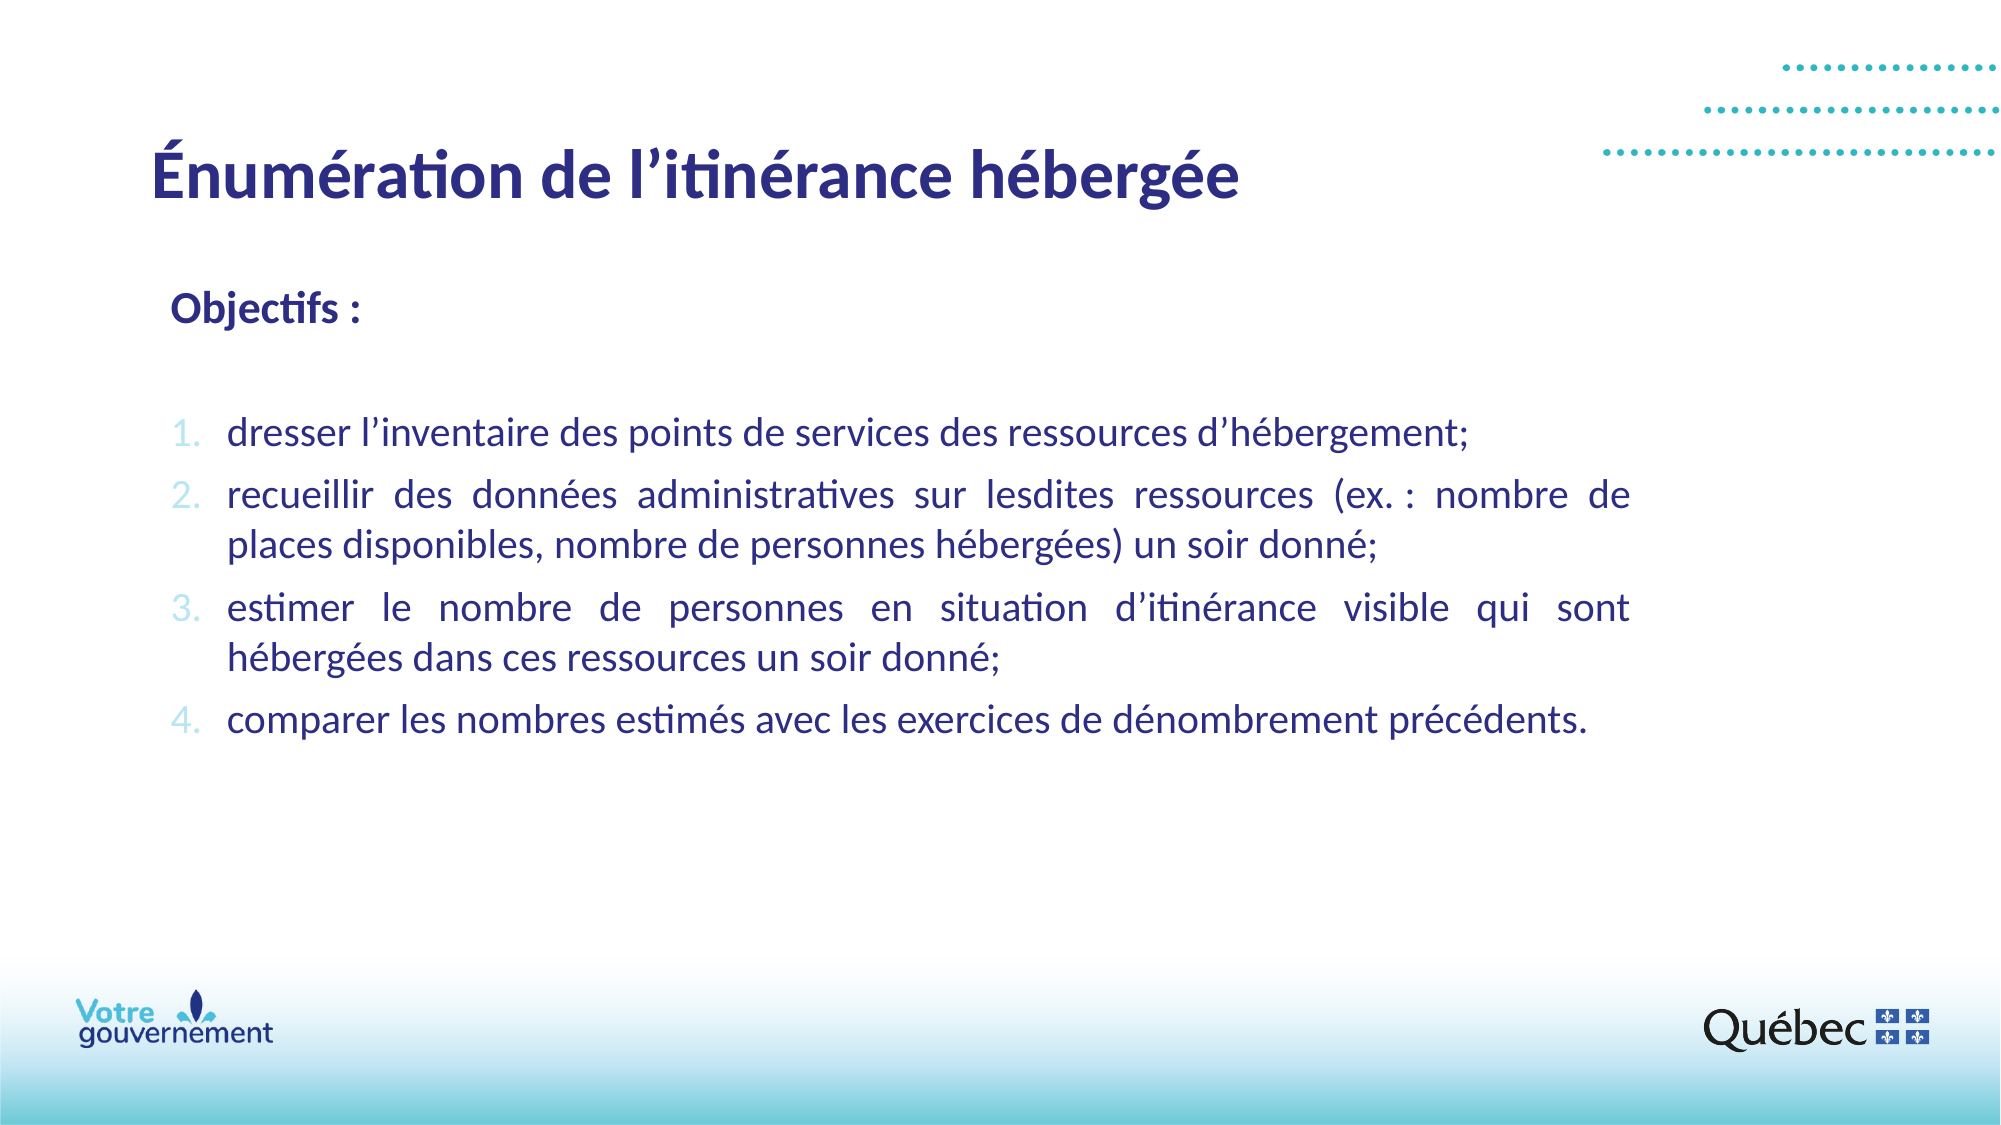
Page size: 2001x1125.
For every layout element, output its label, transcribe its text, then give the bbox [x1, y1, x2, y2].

picture [0, 0, 2001, 1125]
list Objectifs : dresser l’inventaire des points de services des ressources d’hébergement; recueillir des données administratives sur lesdites ressources (ex. : nombre de places disponibles, nombre de personnes hébergées) un soir donné; estimer le nombre de personnes en situation d’itinérance visible qui sont hébergées dans ces ressources un soir donné; comparer les nombres estimés avec les exercices de dénombrement précédents. [155, 277, 1647, 931]
title Énumération de l’itinérance hébergée [136, 130, 1862, 221]
